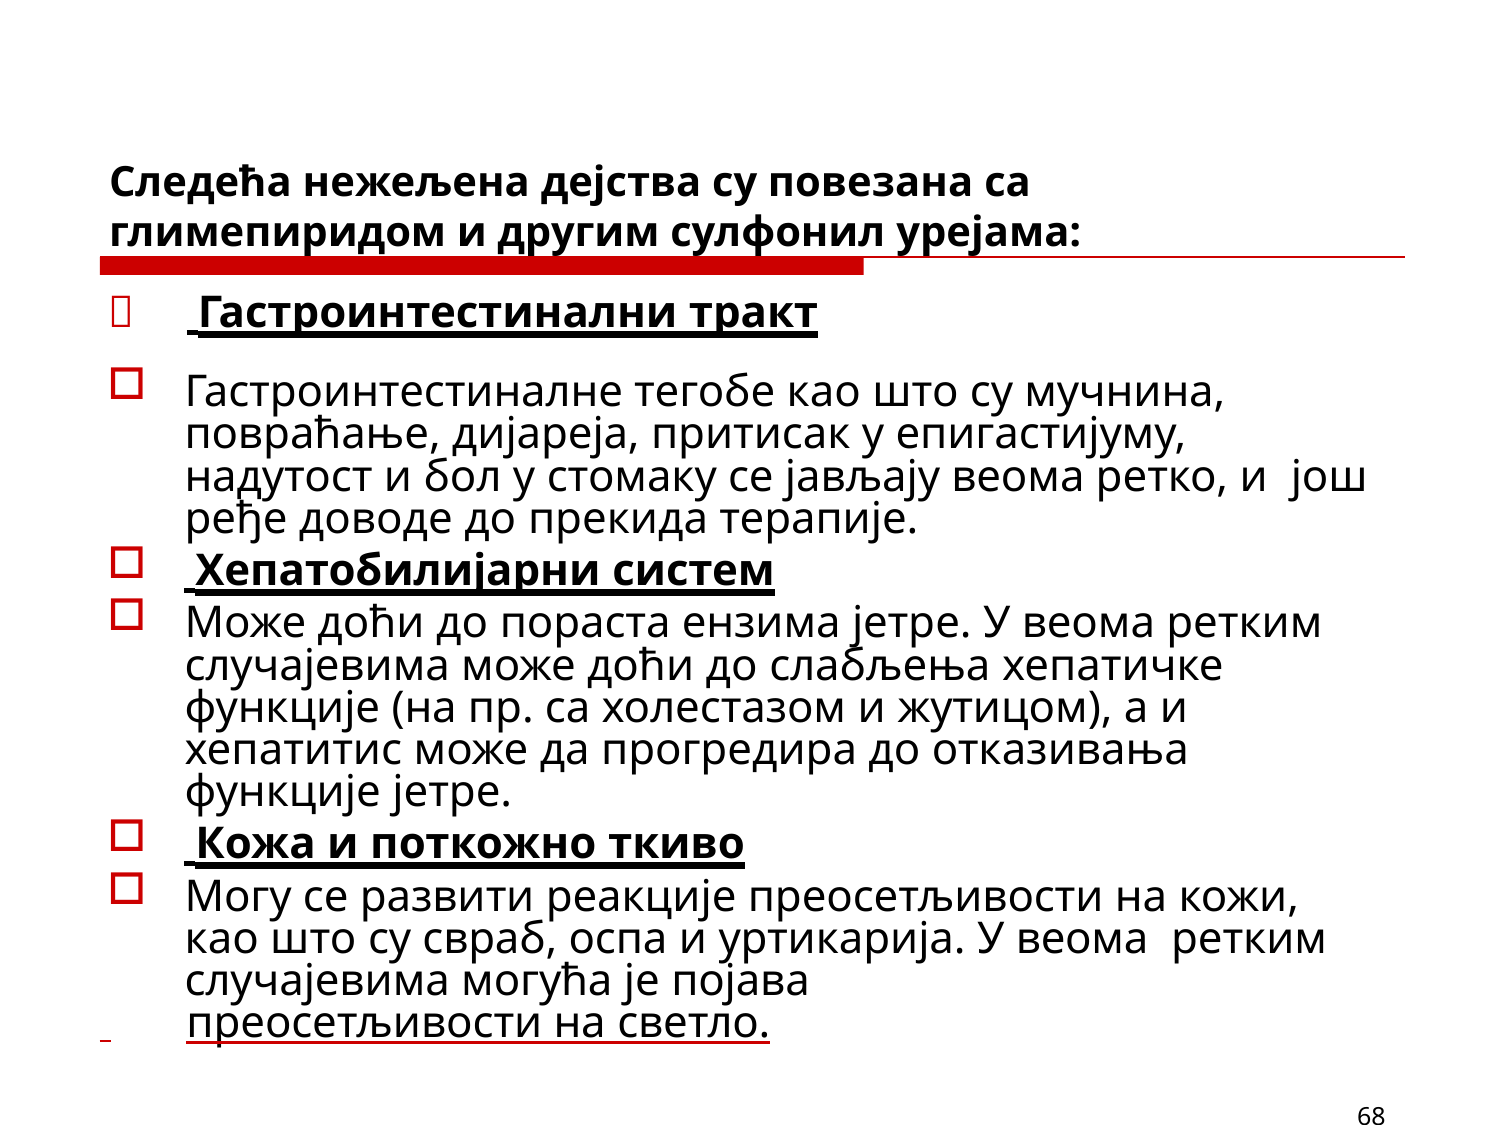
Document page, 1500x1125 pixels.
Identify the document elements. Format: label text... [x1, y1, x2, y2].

text_box Следећа нежељена дејства су повезана са глимепиридом и другим сулфонил урејама: [107, 152, 1175, 255]
text_box Гастроинтестиналне тегобе као што су мучнина, повраћање, дијареја, притисак у епигастијуму, надутост и бол у стомаку се јављају веома ретко, и још ређе доводе до прекида терапије. Хепатобилијарни систем Може доћи до пораста ензима јетре. У веома ретким случајевима може доћи до слабљења хепатичке функције (на пр. са холестазом и жутицом), а и хепатитис може да прогредира до отказивања функције јетре. Кожа и поткожно ткиво Могу се развити реакције преосетљивости на кожи, као што су свраб, оспа и уртикарија. У веома ретким случајевима могућа је појава преосетљивости на светло. 68 [97, 361, 1402, 1125]
title  Гастроинтестинални тракт [105, 282, 1013, 361]
